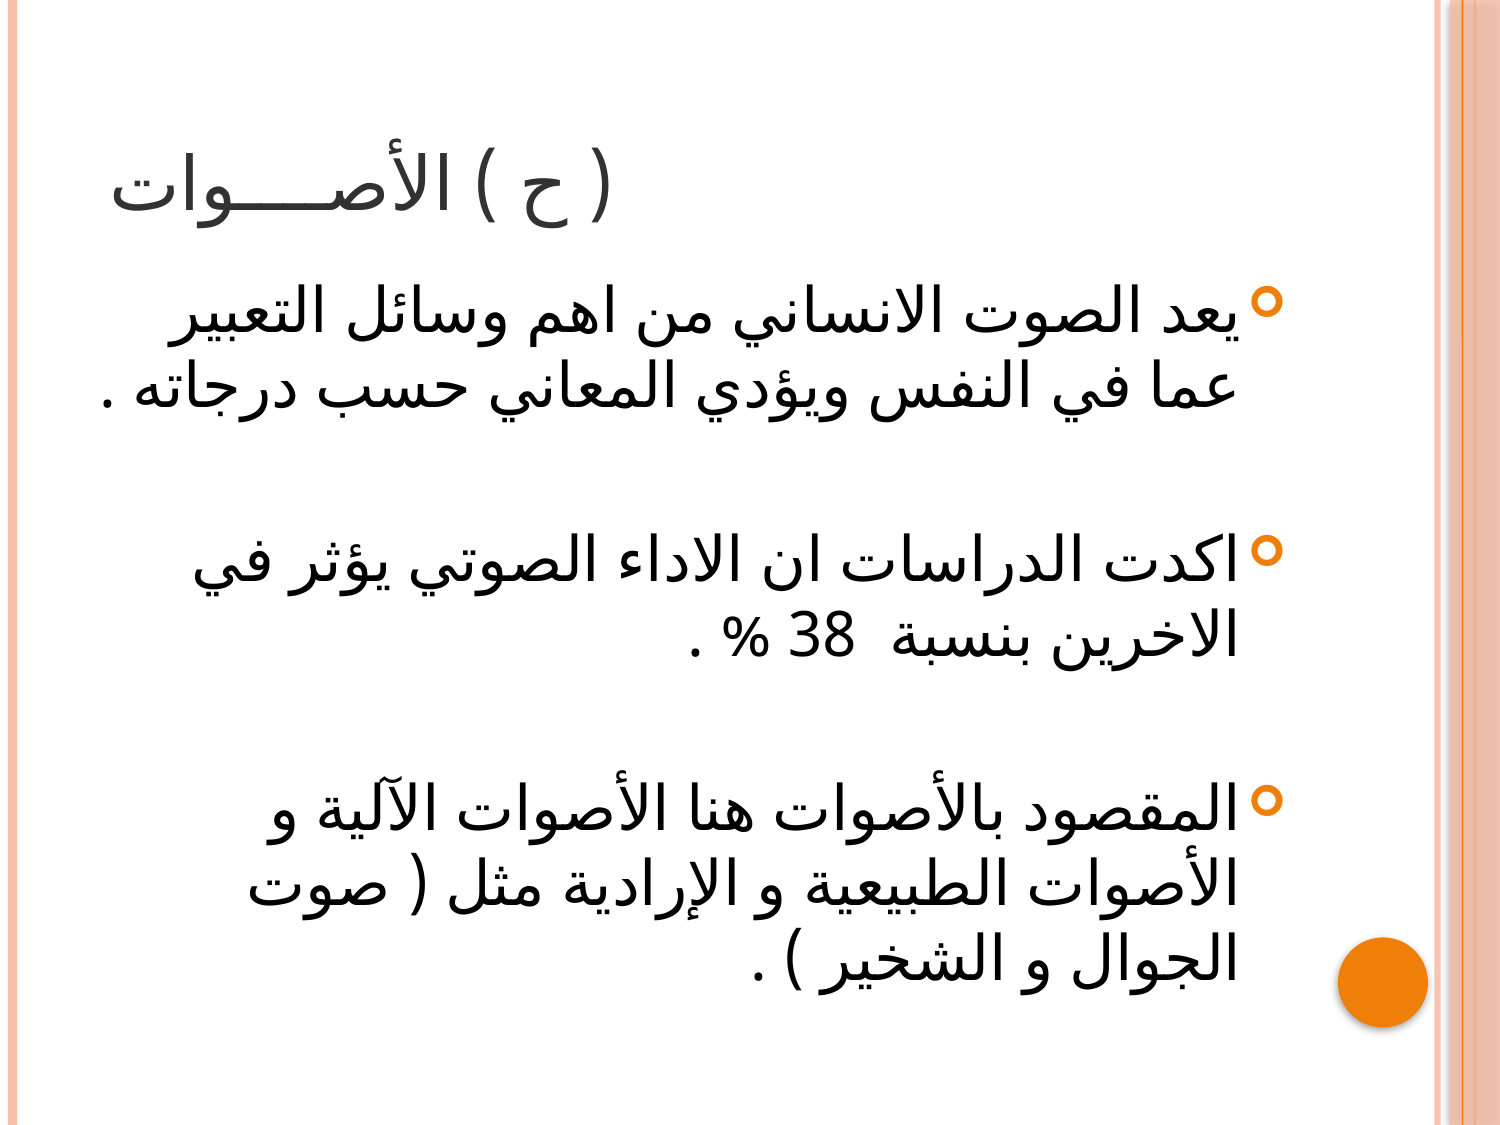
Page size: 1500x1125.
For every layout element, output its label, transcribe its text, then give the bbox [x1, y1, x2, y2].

list يعد الصوت الانساني من اهم وسائل التعبير عما في النفس ويؤدي المعاني حسب درجاته . اكدت الدراسات ان الاداء الصوتي يؤثر في الاخرين بنسبة 38 % . المقصود بالأصوات هنا الأصوات الآلية و الأصوات الطبيعية و الإرادية مثل ( صوت الجوال و الشخير ) . [75, 262, 1300, 1062]
title ( ح ) الأصــــوات [75, 45, 1300, 233]
